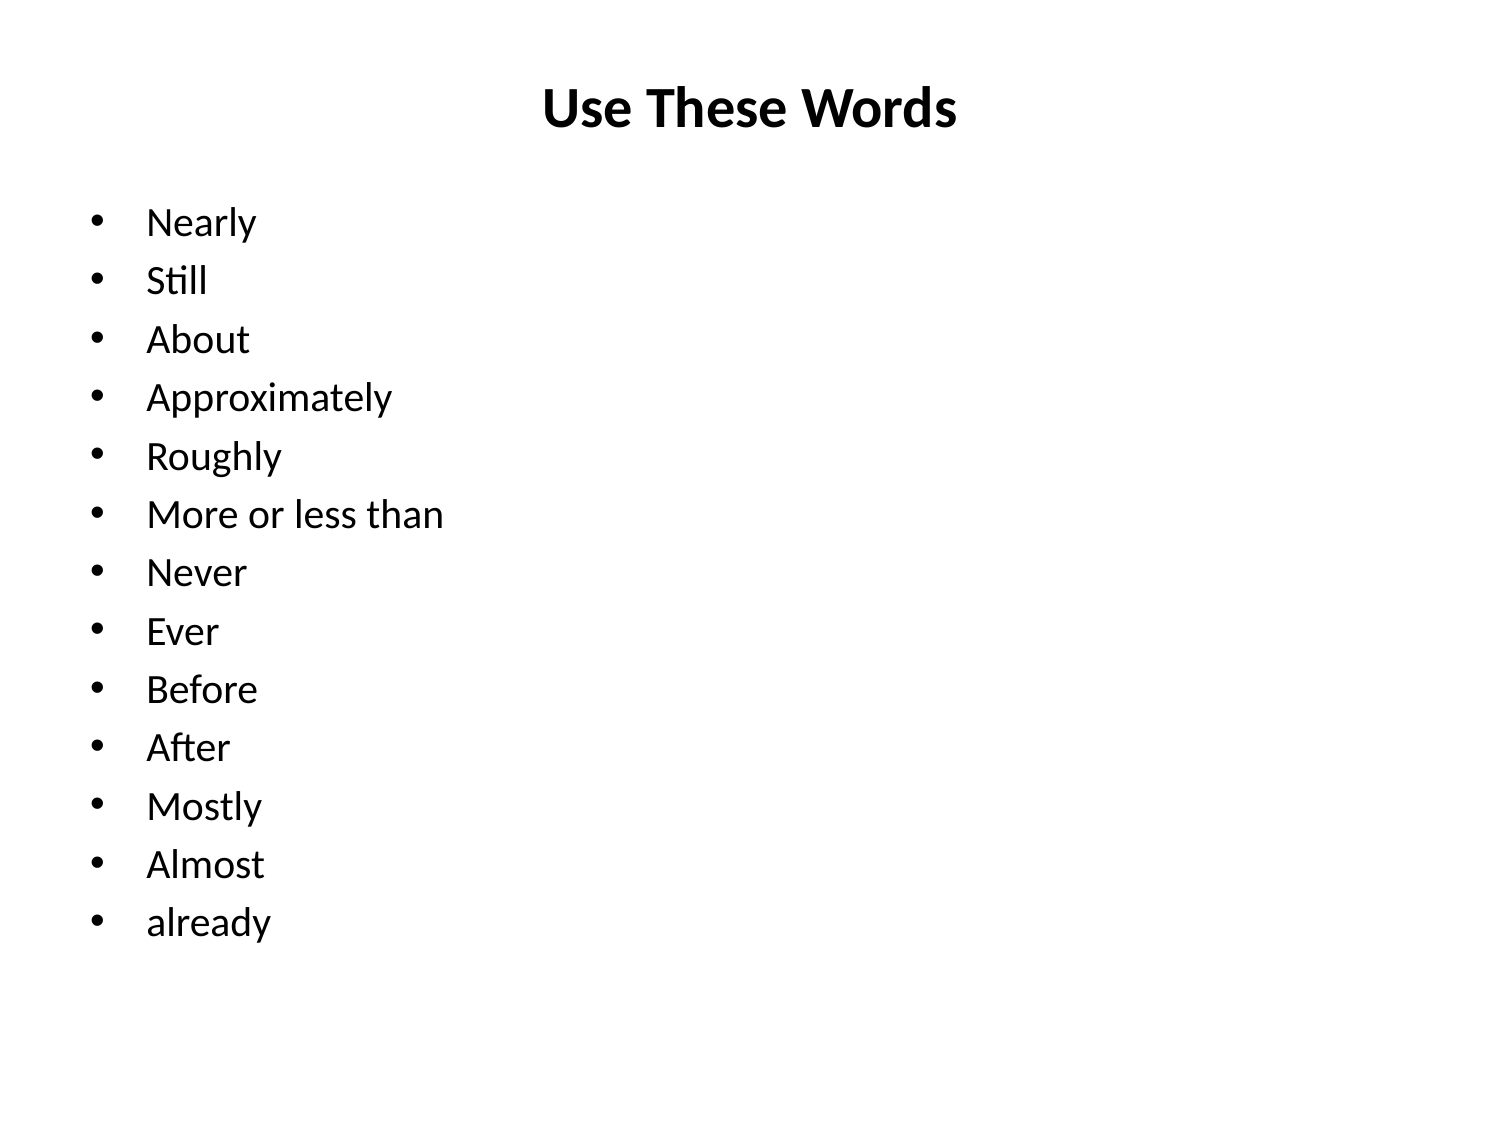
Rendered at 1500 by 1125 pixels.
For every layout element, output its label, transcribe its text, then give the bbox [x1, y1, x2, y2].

list Nearly Still About Approximately Roughly More or less than Never Ever Before After Mostly Almost already [75, 187, 1425, 1005]
title Use These Words [75, 45, 1425, 164]
